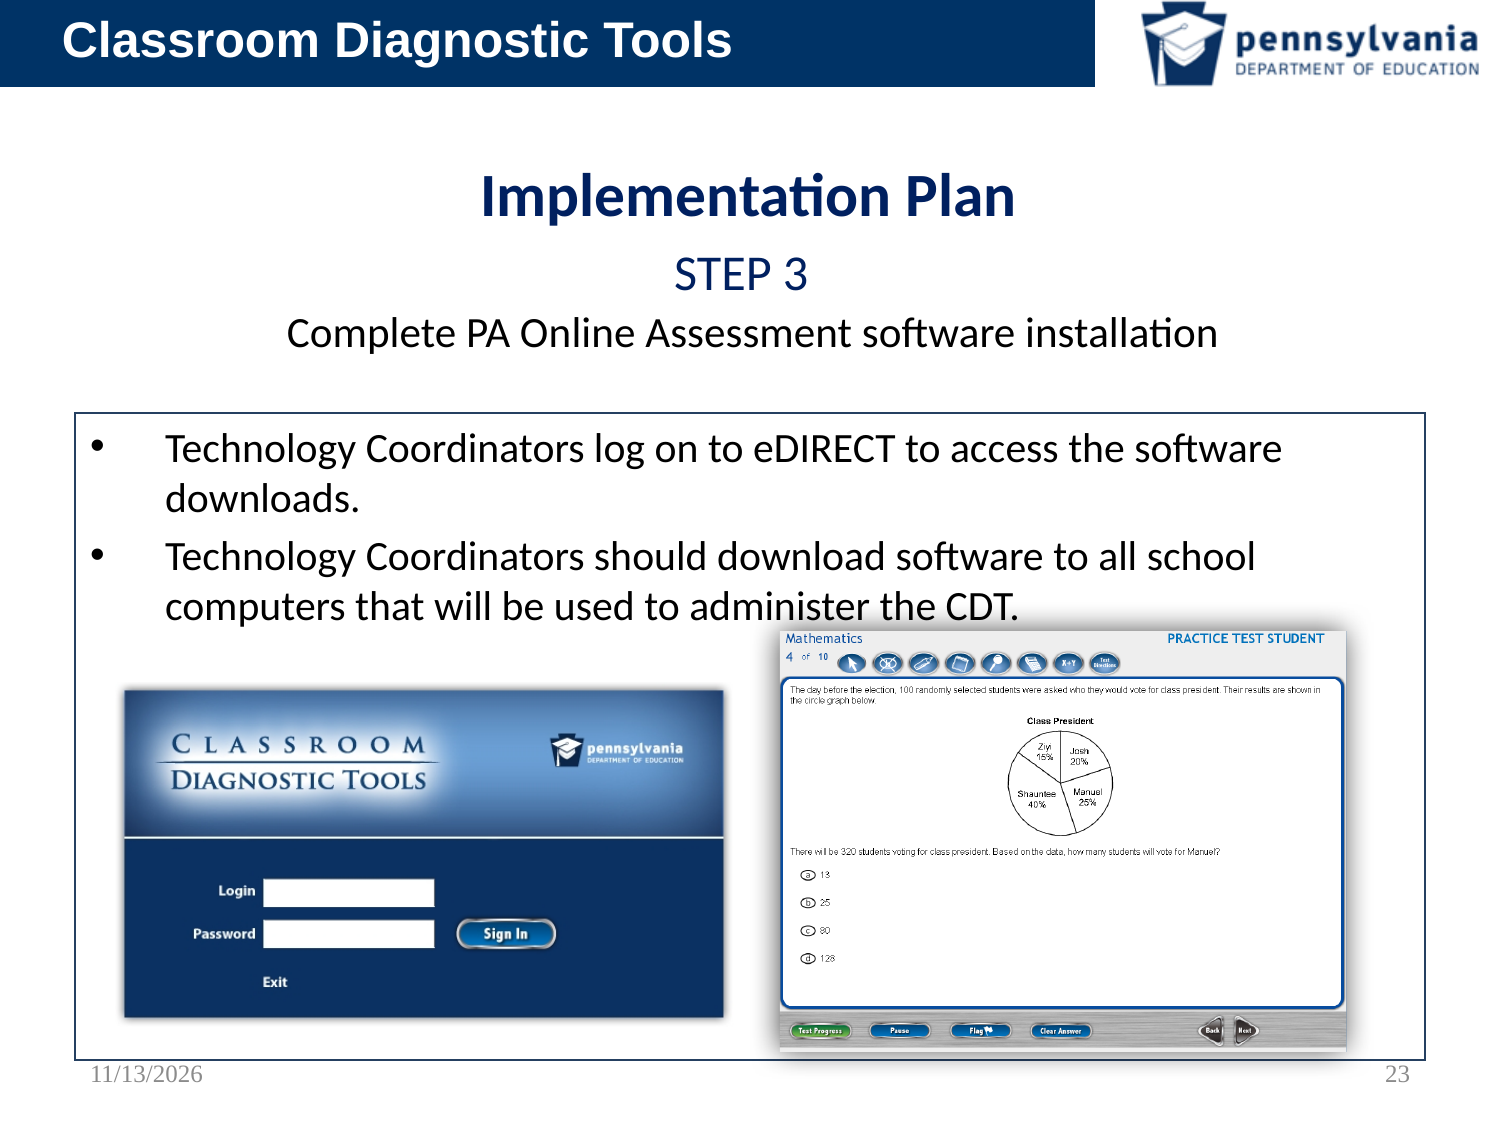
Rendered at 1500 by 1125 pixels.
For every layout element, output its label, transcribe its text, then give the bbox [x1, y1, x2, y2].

picture [779, 631, 1347, 1052]
slide_number 23 [1074, 1042, 1425, 1103]
list Technology Coordinators log on to eDIRECT to access the software downloads. Technology Coordinators should download software to all school computers that will be used to administer the CDT. [74, 412, 1426, 1061]
picture [115, 681, 735, 1028]
title Implementation Plan STEP 3 Complete PA Online Assessment software installation [73, 146, 1424, 365]
picture [1134, 0, 1485, 90]
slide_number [75, 1042, 425, 1103]
